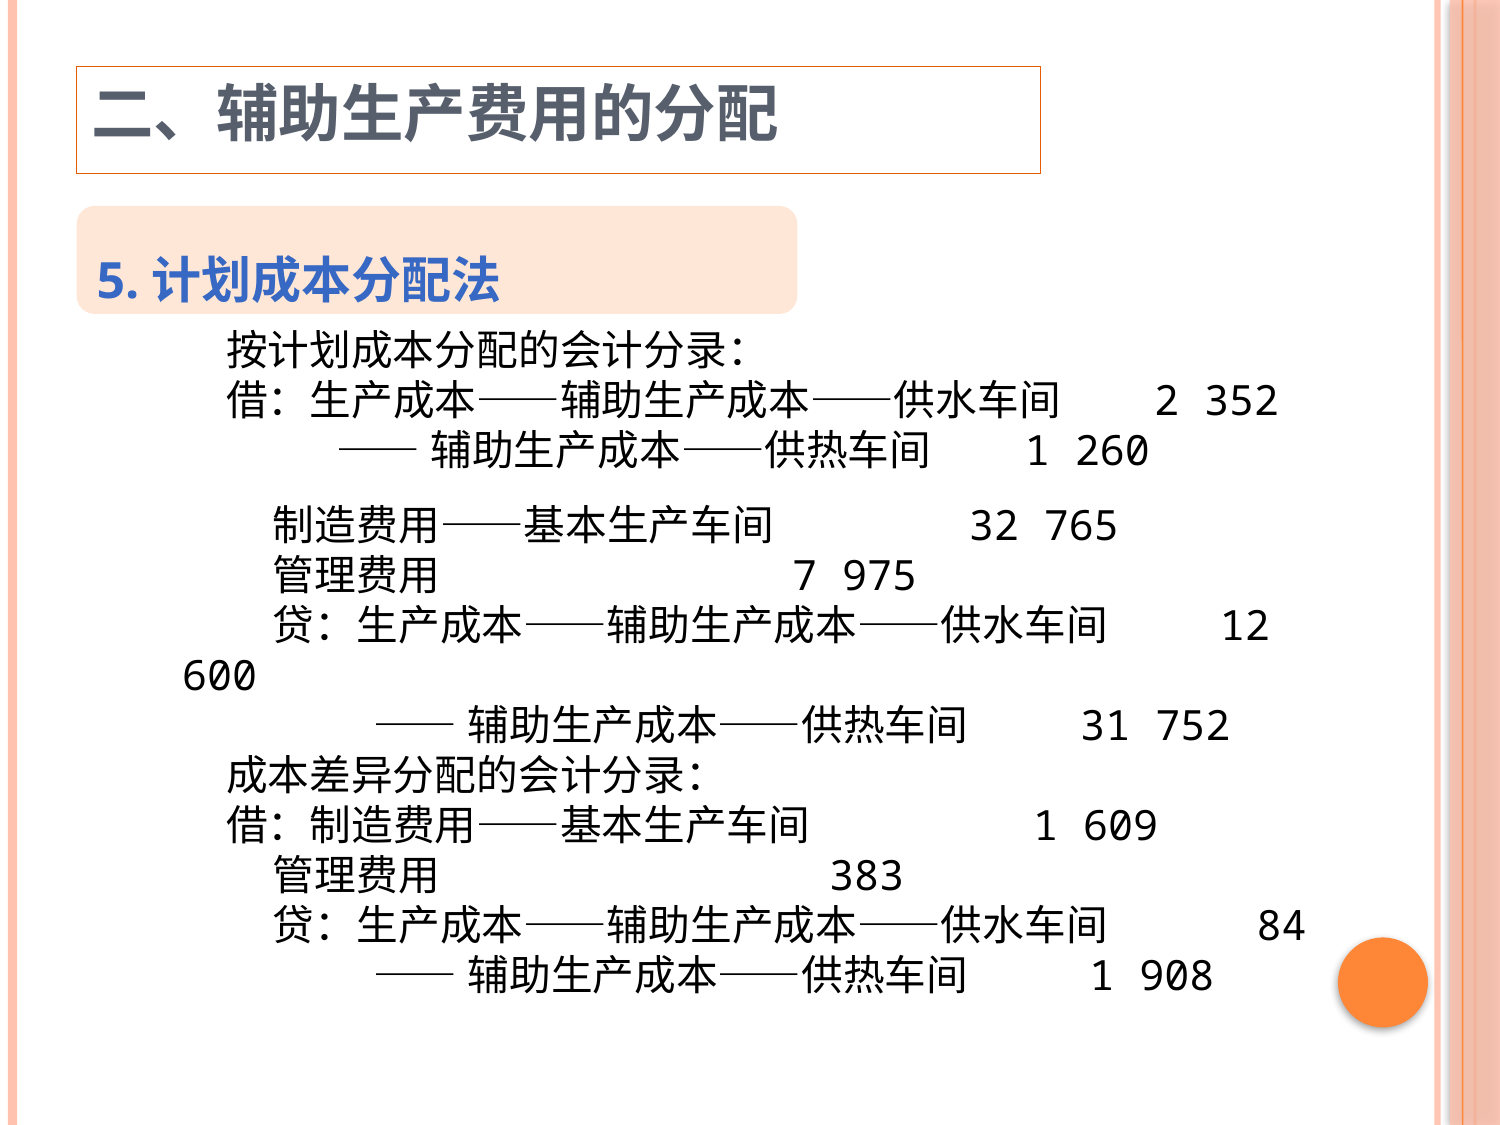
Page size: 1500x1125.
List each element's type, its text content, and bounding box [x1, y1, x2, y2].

text_box 按计划成本分配的会计分录： 借：生产成本——辅助生产成本——供水车间 2 352 ——辅助生产成本——供热车间 1 260 制造费用——基本生产车间 32 765 管理费用 7 975 贷：生产成本——辅助生产成本——供水车间 12 600 ——辅助生产成本——供热车间 31 752 成本差异分配的会计分录： 借：制造费用——基本生产车间 1 609 管理费用 383 贷：生产成本——辅助生产成本——供水车间 84 ——辅助生产成本——供热车间 1 908 [167, 341, 1341, 982]
text_box 5.计划成本分配法 [76, 205, 798, 314]
text_box 二、辅助生产费用的分配 [76, 66, 1041, 174]
